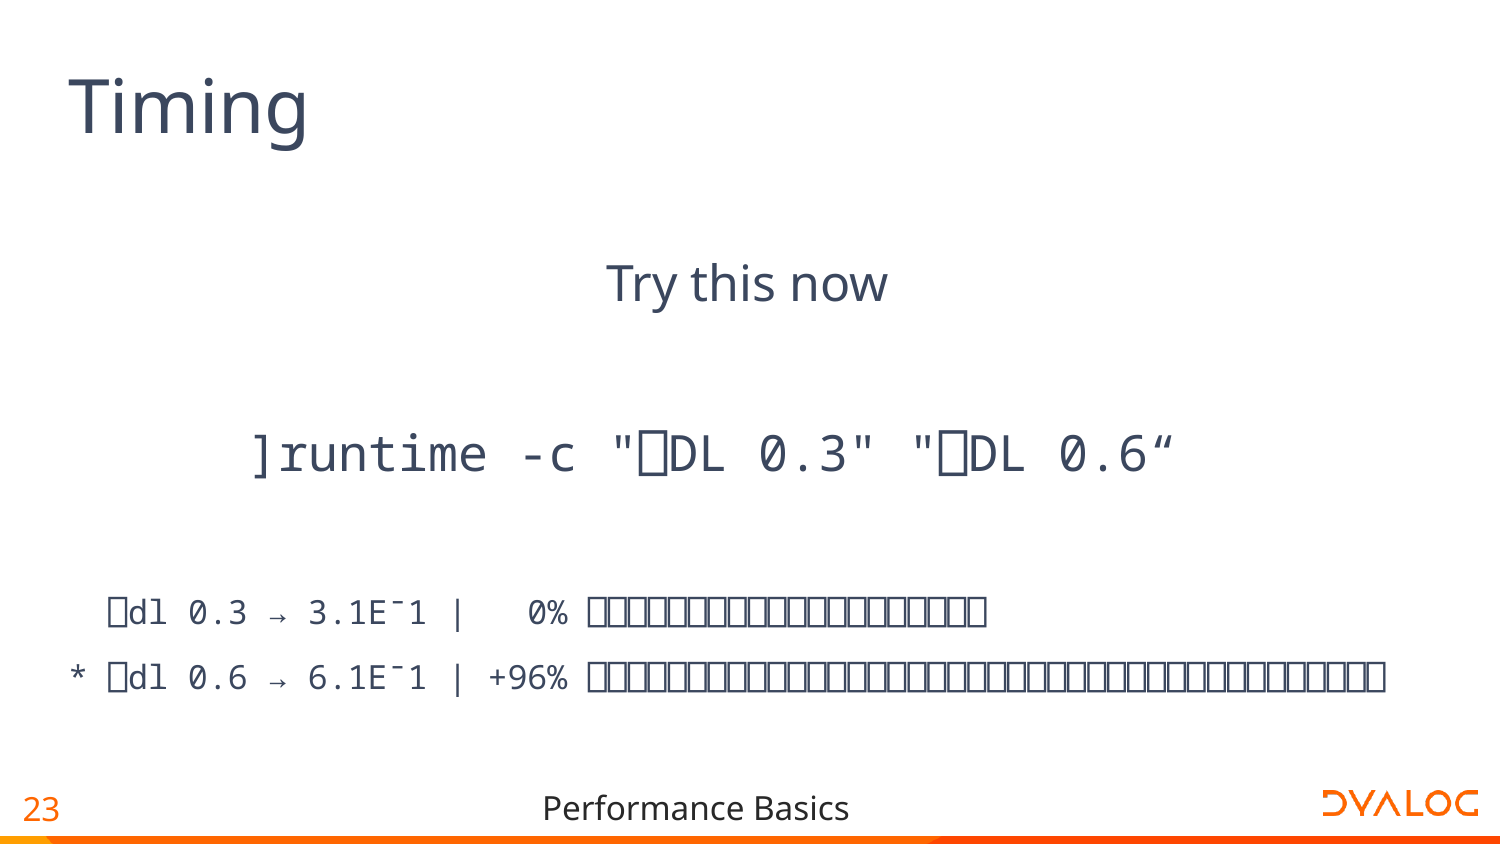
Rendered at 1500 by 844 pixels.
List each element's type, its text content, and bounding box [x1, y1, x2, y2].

title Timing [53, 43, 1121, 157]
picture [0, 836, 1500, 844]
picture [1323, 790, 1478, 816]
list Try this now ]runtime -c "⎕DL 0.3" "⎕DL 0.6“ ⎕dl 0.3 → 3.1E¯1 | 0% ⎕⎕⎕⎕⎕⎕⎕⎕⎕⎕⎕⎕⎕⎕⎕⎕⎕⎕⎕⎕ * ⎕dl 0.6 → 6.1E¯1 | +96% ⎕⎕⎕⎕⎕⎕⎕⎕⎕⎕⎕⎕⎕⎕⎕⎕⎕⎕⎕⎕⎕⎕⎕⎕⎕⎕⎕⎕⎕⎕⎕⎕⎕⎕⎕⎕⎕⎕⎕⎕ [53, 244, 1443, 740]
